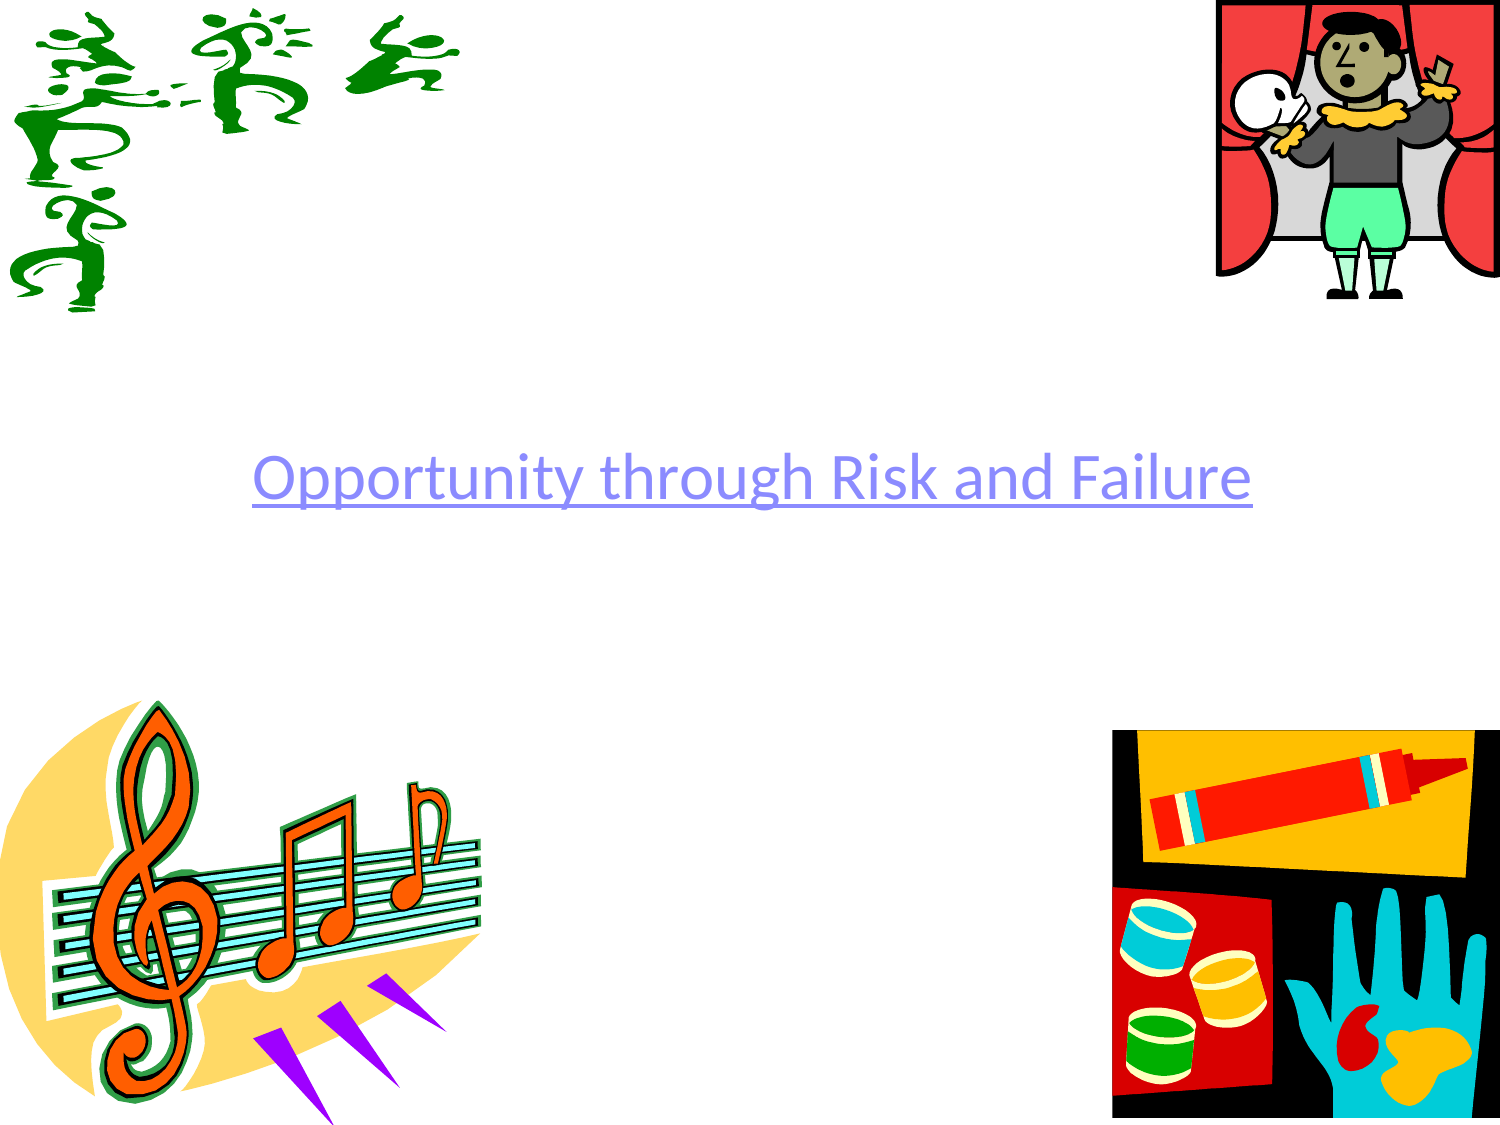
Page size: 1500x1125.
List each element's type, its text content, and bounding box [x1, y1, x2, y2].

subtitle Opportunity through Risk and Failure [227, 425, 1278, 563]
picture [0, 685, 491, 1125]
picture [1215, 0, 1500, 300]
picture [1112, 730, 1500, 1119]
picture [0, 5, 463, 313]
